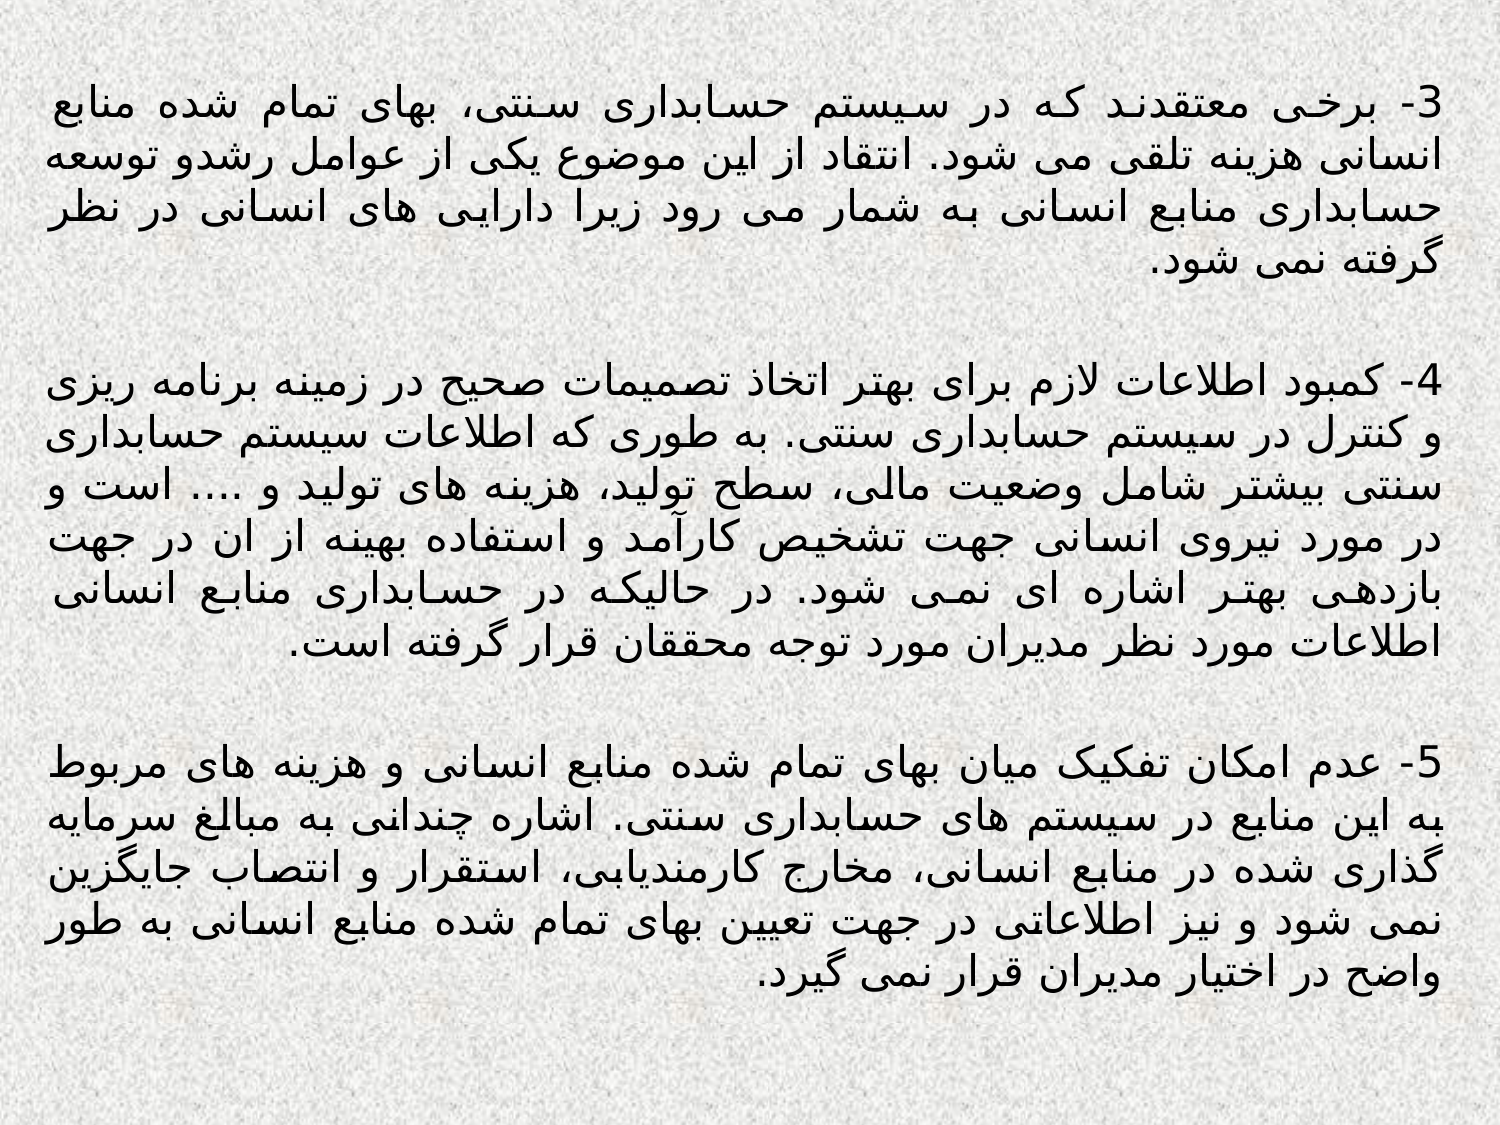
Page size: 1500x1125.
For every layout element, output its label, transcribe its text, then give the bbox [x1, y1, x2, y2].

picture [0, 0, 1500, 1125]
list 3- برخی معتقدند که در سیستم حسابداری سنتی، بهای تمام شده منابع انسانی هزینه تلقی می شود. انتقاد از این موضوع یکی از عوامل رشدو توسعه حسابداری منابع انسانی به شمار می رود زیرا دارایی های انسانی در نظر گرفته نمی شود. 4- کمبود اطلاعات لازم برای بهتر اتخاذ تصمیمات صحیح در زمینه برنامه ریزی و کنترل در سیستم حسابداری سنتی. به طوری که اطلاعات سیستم حسابداری سنتی بیشتر شامل وضعیت مالی، سطح تولید، هزینه های تولید و .... است و در مورد نیروی انسانی جهت تشخیص کارآمد و استفاده بهینه از ان در جهت بازدهی بهتر اشاره ای نمی شود. در حالیکه در حسابداری منابع انسانی اطلاعات مورد نظر مدیران مورد توجه محققان قرار گرفته است. 5- عدم امکان تفکیک میان بهای تمام شده منابع انسانی و هزینه های مربوط به این منابع در سیستم های حسابداری سنتی. اشاره چندانی به مبالغ سرمایه گذاری شده در منابع انسانی، مخارج کارمندیابی، استقرار و انتصاب جایگزین نمی شود و نیز اطلاعاتی در جهت تعیین بهای تمام شده منابع انسانی به طور واضح در اختیار مدیران قرار نمی گیرد. [29, 66, 1459, 1017]
